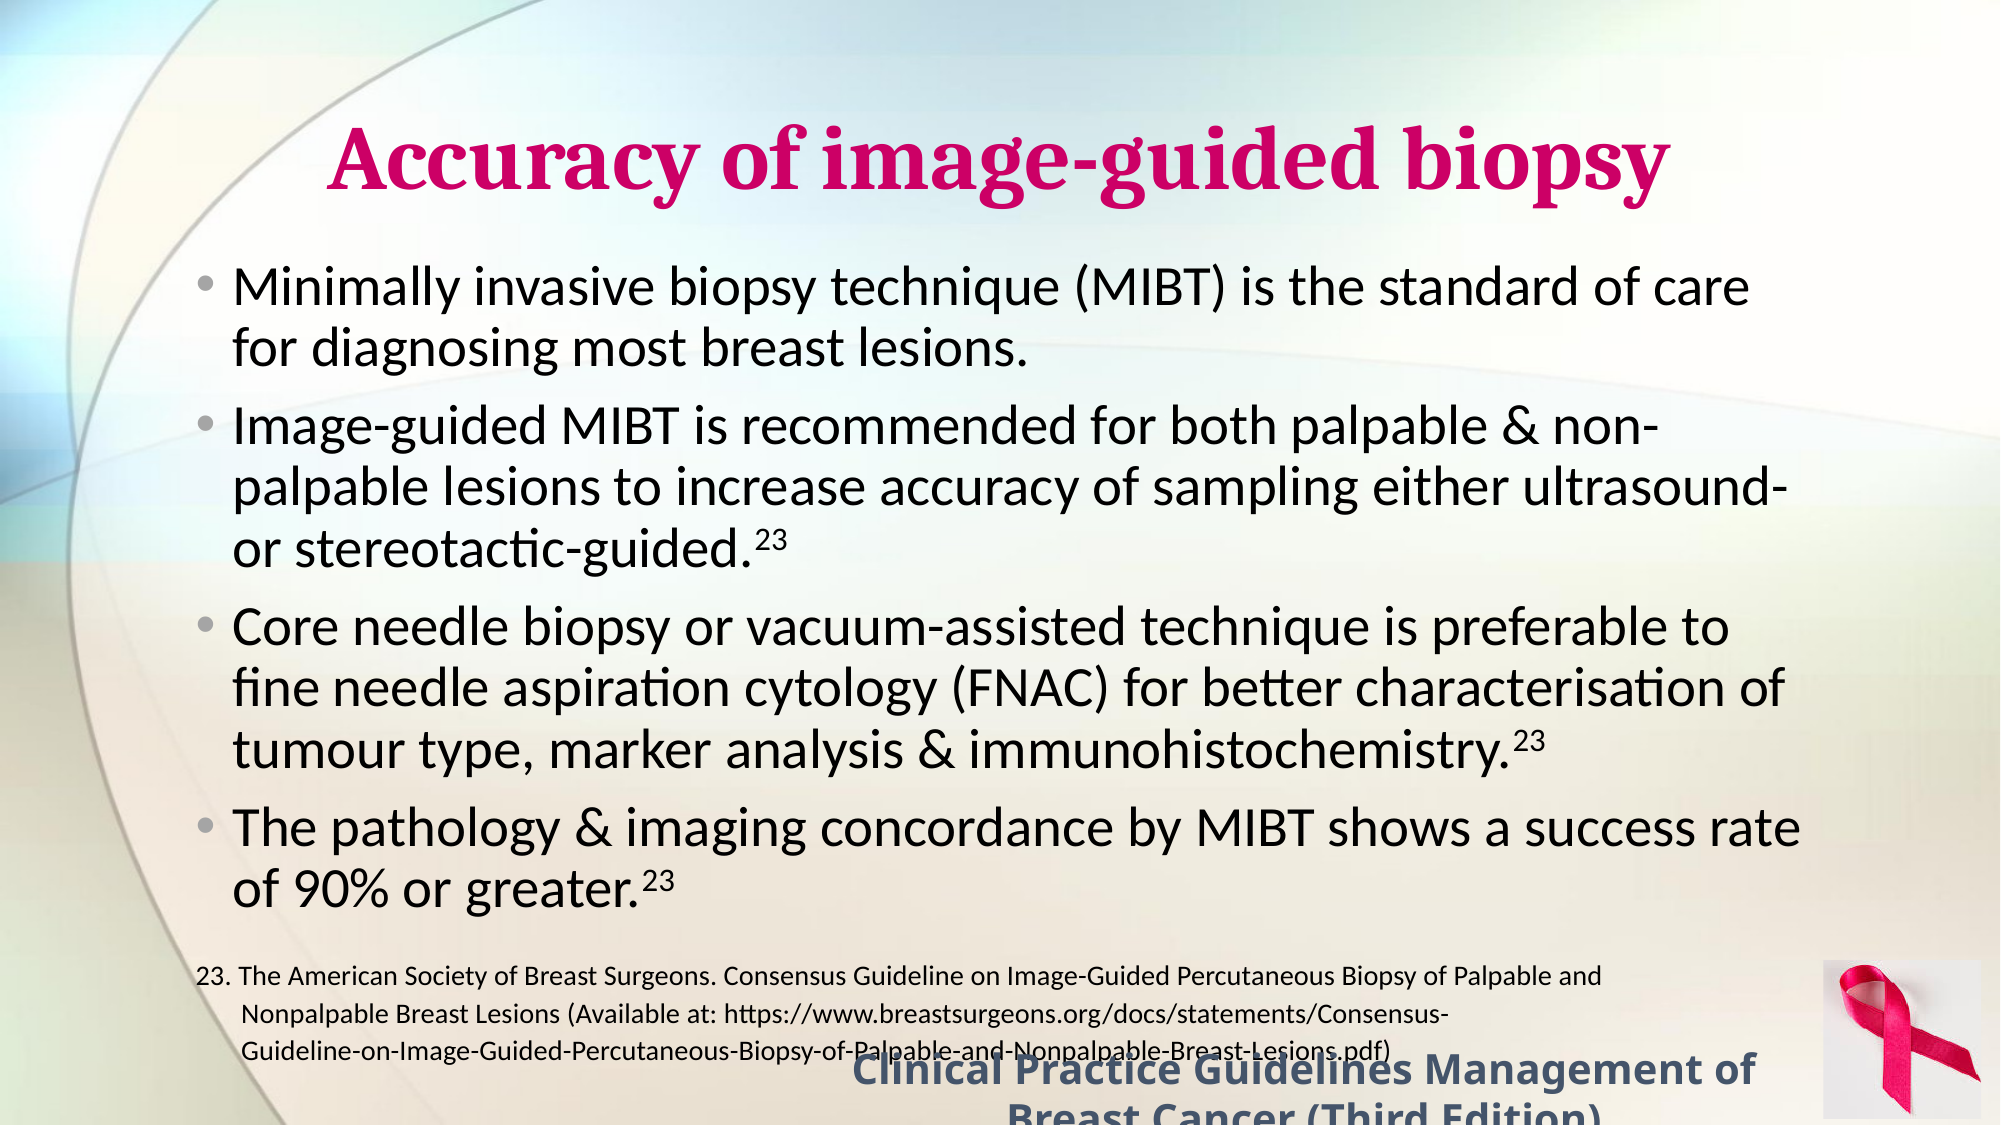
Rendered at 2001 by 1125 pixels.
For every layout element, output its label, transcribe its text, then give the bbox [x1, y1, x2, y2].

text_box Clinical Practice Guidelines Management of Breast Cancer (Third Edition) [788, 1035, 1820, 1125]
picture [0, 0, 2001, 1125]
text_box Accuracy of image-guided biopsy [249, 41, 1750, 263]
list Minimally invasive biopsy technique (MIBT) is the standard of care for diagnosing most breast lesions. Image-guided MIBT is recommended for both palpable & non-palpable lesions to increase accuracy of sampling either ultrasound- or stereotactic-guided.23 Core needle biopsy or vacuum-assisted technique is preferable to fine needle aspiration cytology (FNAC) for better characterisation of tumour type, marker analysis & immunohistochemistry.23 The pathology & imaging concordance by MIBT shows a success rate of 90% or greater.23 23. The American Society of Breast Surgeons. Consensus Guideline on Image-Guided Percutaneous Biopsy of Palpable and Nonpalpable Breast Lesions (Available at: https://www.breastsurgeons.org/docs/statements/Consensus- Guideline-on-Image-Guided-Percutaneous-Biopsy-of-Palpable-and-Nonpalpable-Breast-Lesions.pdf) [180, 248, 1824, 1076]
